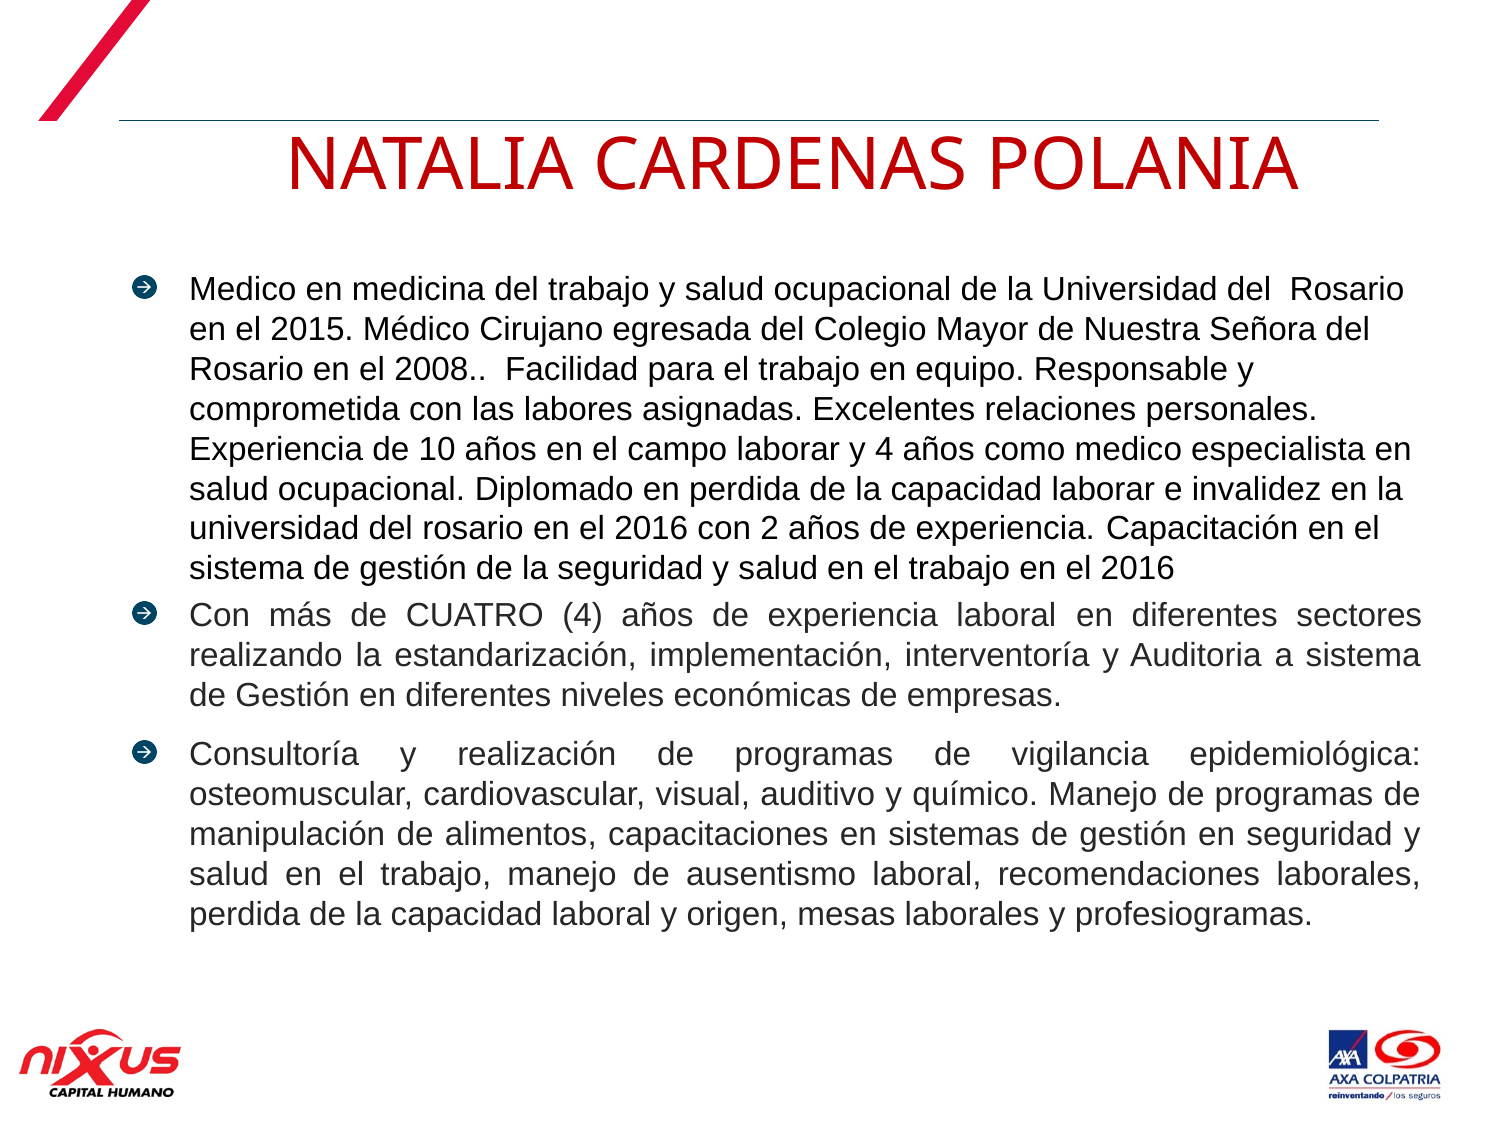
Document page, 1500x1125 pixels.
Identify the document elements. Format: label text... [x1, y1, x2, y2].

picture [150, 601, 157, 607]
list Medico en medicina del trabajo y salud ocupacional de la Universidad del Rosario en el 2015. Médico Cirujano egresada del Colegio Mayor de Nuestra Señora del Rosario en el 2008.. Facilidad para el trabajo en equipo. Responsable y comprometida con las labores asignadas. Excelentes relaciones personales. Experiencia de 10 años en el campo laborar y 4 años como medico especialista en salud ocupacional. Diplomado en perdida de la capacidad laborar e invalidez en la universidad del rosario en el 2016 con 2 años de experiencia. Capacitación en el sistema de gestión de la seguridad y salud en el trabajo en el 2016 Con más de CUATRO (4) años de experiencia laboral en diferentes sectores realizando la estandarización, implementación, interventoría y Auditoria a sistema de Gestión en diferentes niveles económicas de empresas. Consultoría y realización de programas de vigilancia epidemiológica: osteomuscular, cardiovascular, visual, auditivo y químico. Manejo de programas de manipulación de alimentos, capacitaciones en sistemas de gestión en seguridad y salud en el trabajo, manejo de ausentismo laboral, recomendaciones laborales, perdida de la capacidad laboral y origen, mesas laborales y profesiogramas. [132, 267, 1423, 1125]
picture [19, 1029, 132, 1097]
picture [132, 601, 139, 607]
picture [132, 619, 139, 625]
picture [150, 619, 157, 625]
picture [150, 293, 157, 299]
picture [1423, 1016, 1454, 1110]
title NATALIA CARDENAS POLANIA [162, 149, 1423, 205]
picture [132, 758, 139, 764]
picture [132, 740, 139, 746]
picture [132, 275, 139, 281]
picture [150, 758, 157, 764]
picture [150, 740, 157, 746]
picture [132, 293, 139, 299]
picture [150, 275, 157, 281]
